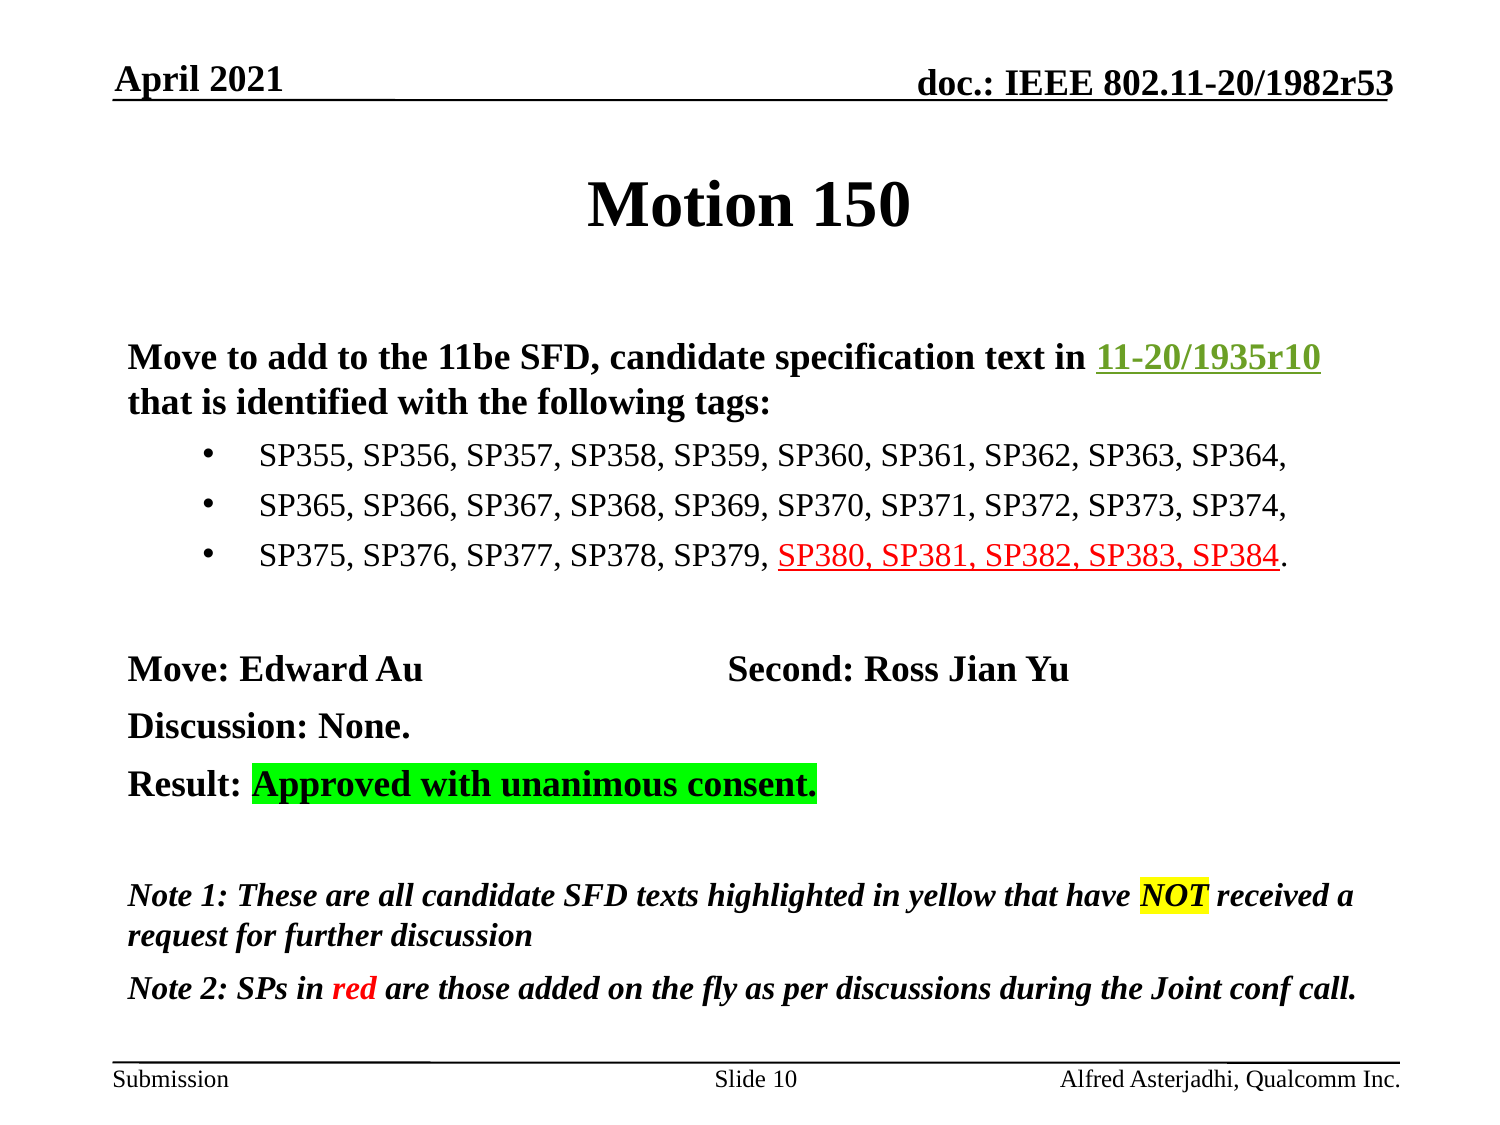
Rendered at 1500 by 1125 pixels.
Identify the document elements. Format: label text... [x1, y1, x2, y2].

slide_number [114, 54, 423, 100]
list Move to add to the 11be SFD, candidate specification text in 11-20/1935r10 that is identified with the following tags: SP355, SP356, SP357, SP358, SP359, SP360, SP361, SP362, SP363, SP364, SP365, SP366, SP367, SP368, SP369, SP370, SP371, SP372, SP373, SP374, SP375, SP376, SP377, SP378, SP379, SP380, SP381, SP382, SP383, SP384. Move: Edward Au Second: Ross Jian Yu Discussion: None. Result: Approved with unanimous consent. Note 1: These are all candidate SFD texts highlighted in yellow that have NOT received a request for further discussion Note 2: SPs in red are those added on the fly as per discussions during the Joint conf call. [112, 324, 1388, 1051]
slide_number Slide 10 [712, 1061, 800, 1123]
title Motion 150 [112, 112, 1388, 288]
footer Alfred Asterjadhi, Qualcomm Inc. [878, 1061, 1402, 1093]
